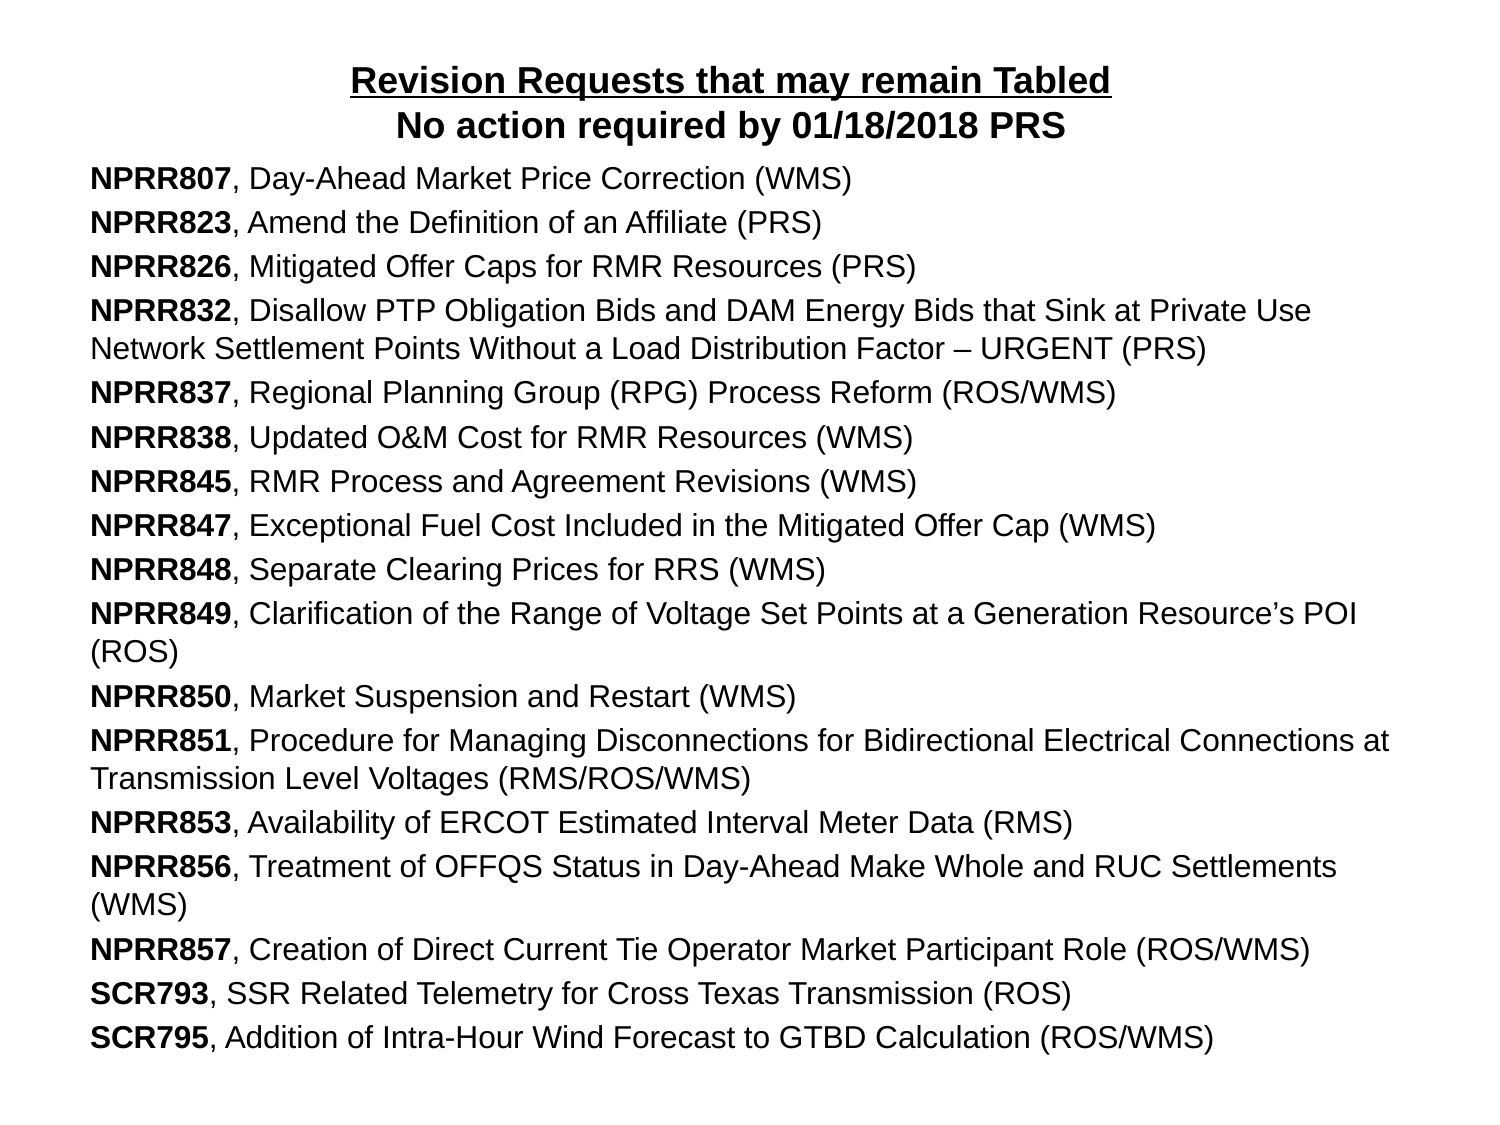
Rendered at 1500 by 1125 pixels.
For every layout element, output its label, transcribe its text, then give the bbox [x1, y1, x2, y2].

subtitle NPRR807, Day-Ahead Market Price Correction (WMS) NPRR823, Amend the Definition of an Affiliate (PRS) NPRR826, Mitigated Offer Caps for RMR Resources (PRS) NPRR832, Disallow PTP Obligation Bids and DAM Energy Bids that Sink at Private Use Network Settlement Points Without a Load Distribution Factor – URGENT (PRS) NPRR837, Regional Planning Group (RPG) Process Reform (ROS/WMS) NPRR838, Updated O&M Cost for RMR Resources (WMS) NPRR845, RMR Process and Agreement Revisions (WMS) NPRR847, Exceptional Fuel Cost Included in the Mitigated Offer Cap (WMS) NPRR848, Separate Clearing Prices for RRS (WMS) NPRR849, Clarification of the Range of Voltage Set Points at a Generation Resource’s POI (ROS) NPRR850, Market Suspension and Restart (WMS) NPRR851, Procedure for Managing Disconnections for Bidirectional Electrical Connections at Transmission Level Voltages (RMS/ROS/WMS) NPRR853, Availability of ERCOT Estimated Interval Meter Data (RMS) NPRR856, Treatment of OFFQS Status in Day-Ahead Make Whole and RUC Settlements (WMS) NPRR857, Creation of Direct Current Tie Operator Market Participant Role (ROS/WMS) SCR793, SSR Related Telemetry for Cross Texas Transmission (ROS) SCR795, Addition of Intra-Hour Wind Forecast to GTBD Calculation (ROS/WMS) [75, 149, 1438, 1063]
title Revision Requests that may remain Tabled No action required by 01/18/2018 PRS [75, 62, 1388, 149]
